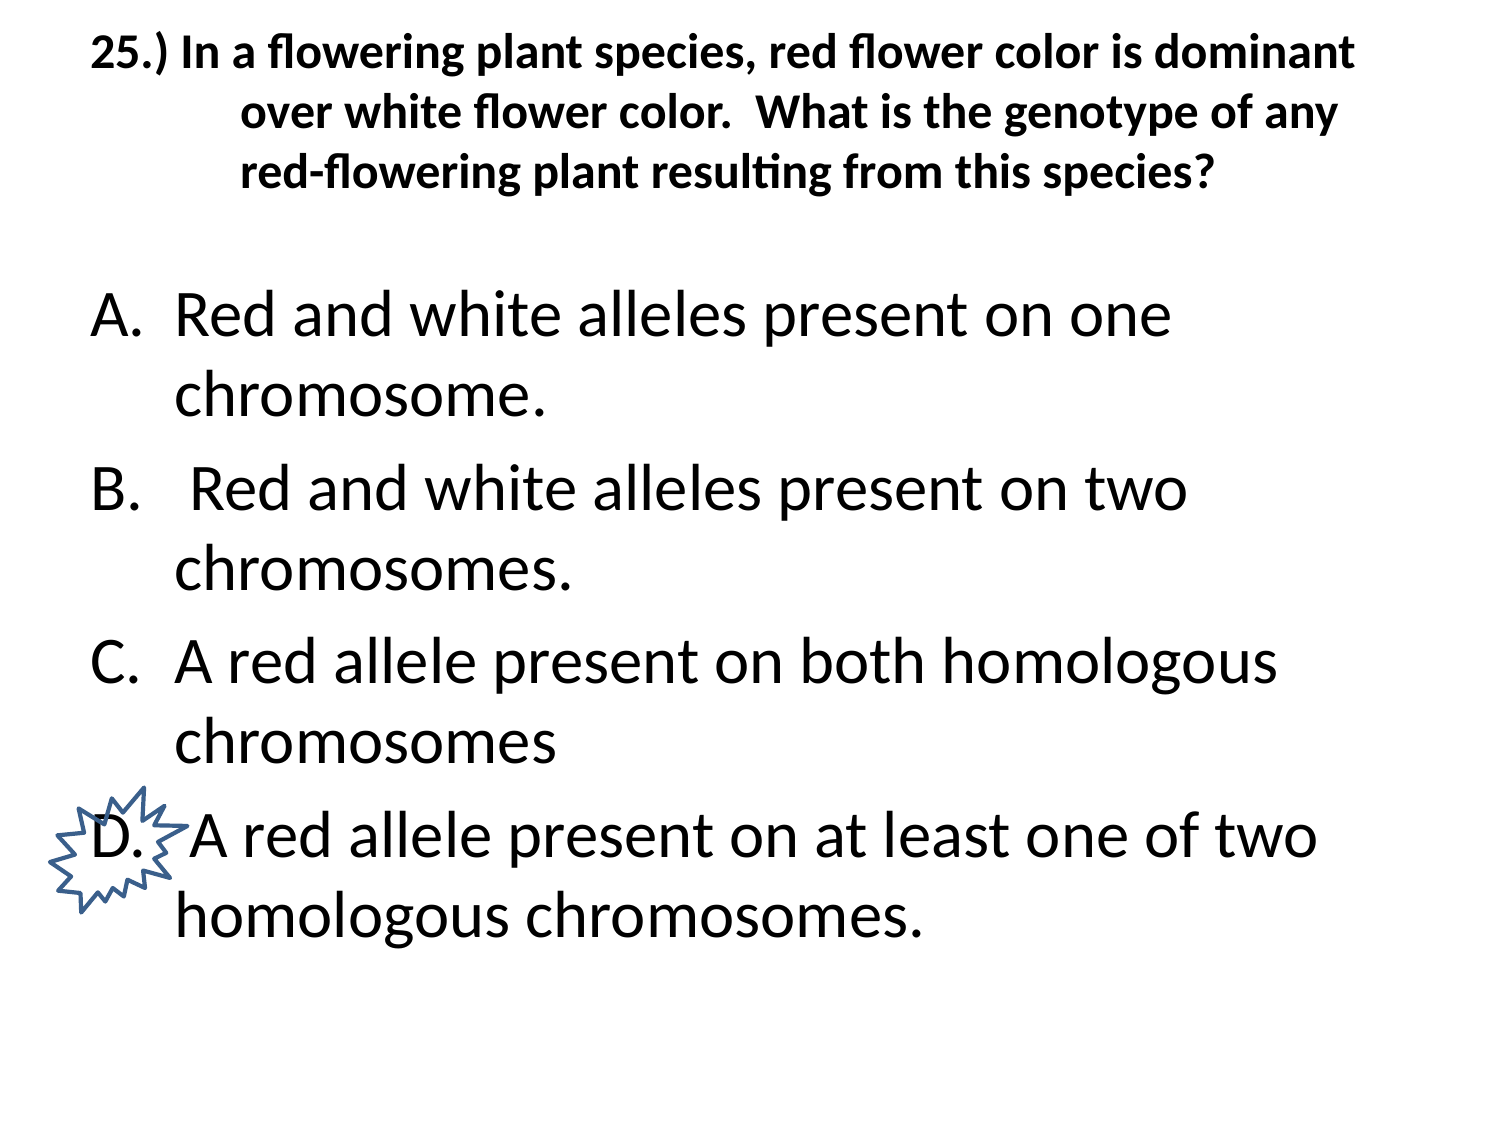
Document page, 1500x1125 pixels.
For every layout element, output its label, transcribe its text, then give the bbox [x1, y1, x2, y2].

title 25.) In a flowering plant species, red flower color is dominant over white flower color. What is the genotype of any red-flowering plant resulting from this species? [75, 45, 1425, 233]
text_box [47, 785, 190, 915]
list Red and white alleles present on one chromosome. Red and white alleles present on two chromosomes. A red allele present on both homologous chromosomes A red allele present on at least one of two homologous chromosomes. [75, 262, 1425, 1005]
